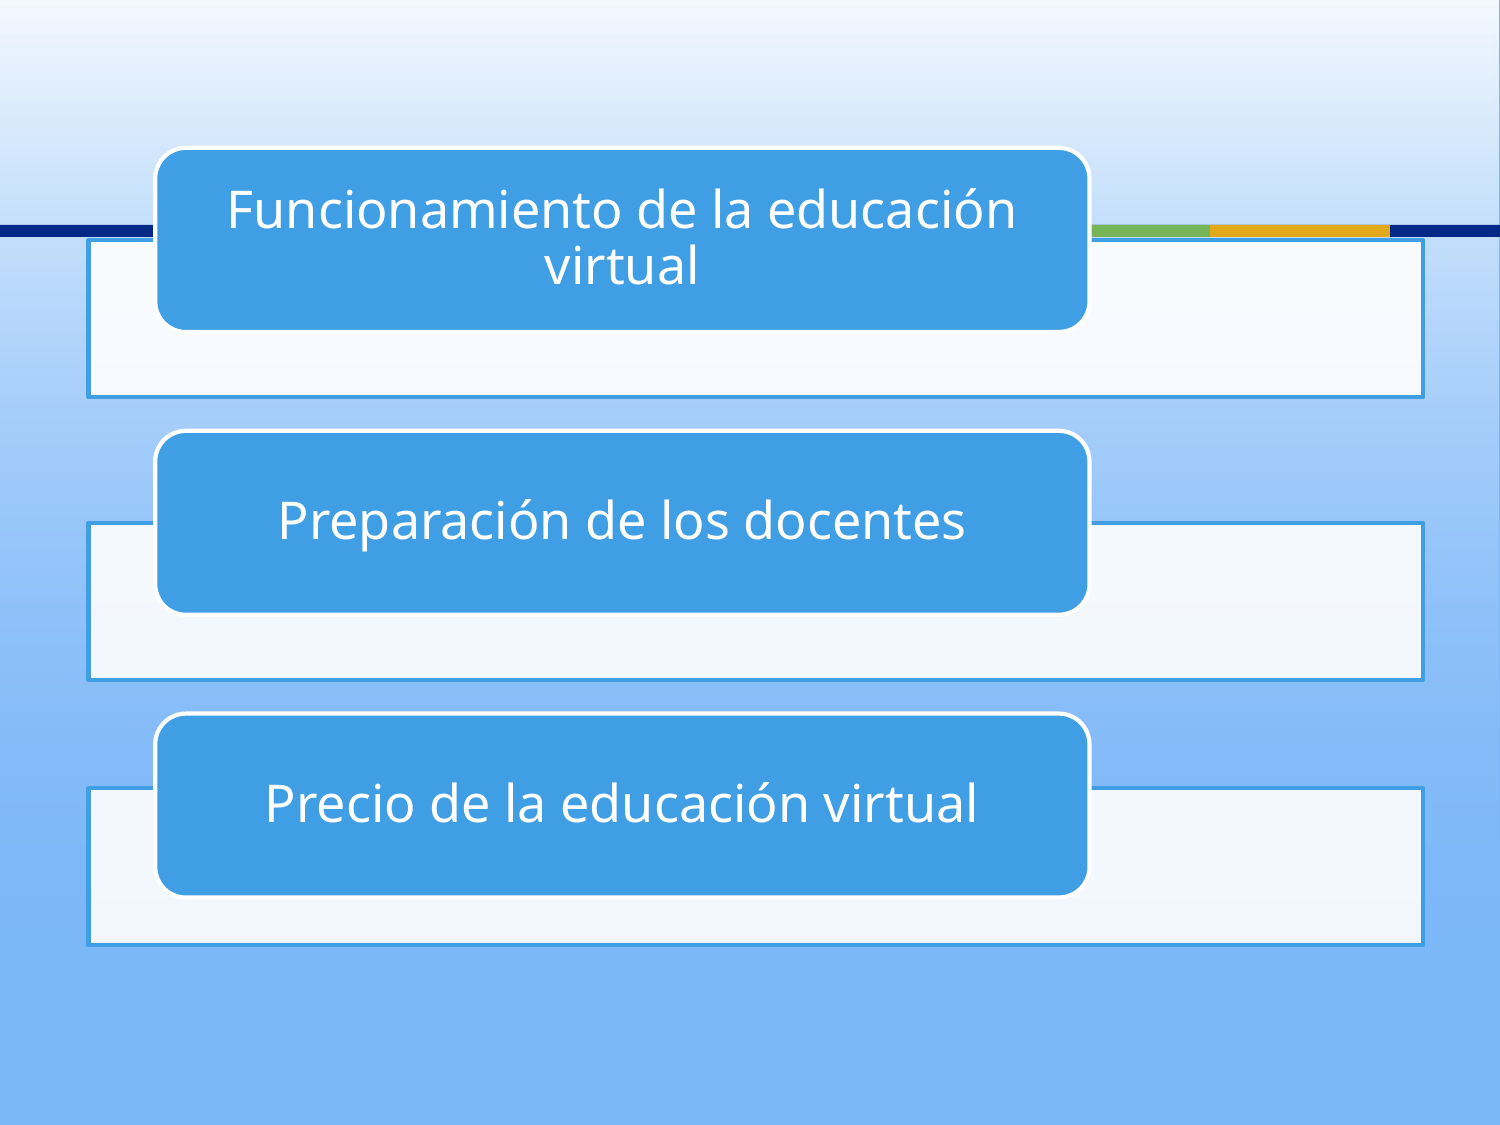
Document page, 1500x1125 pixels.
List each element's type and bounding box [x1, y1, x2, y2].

text_box [87, 145, 1424, 965]
